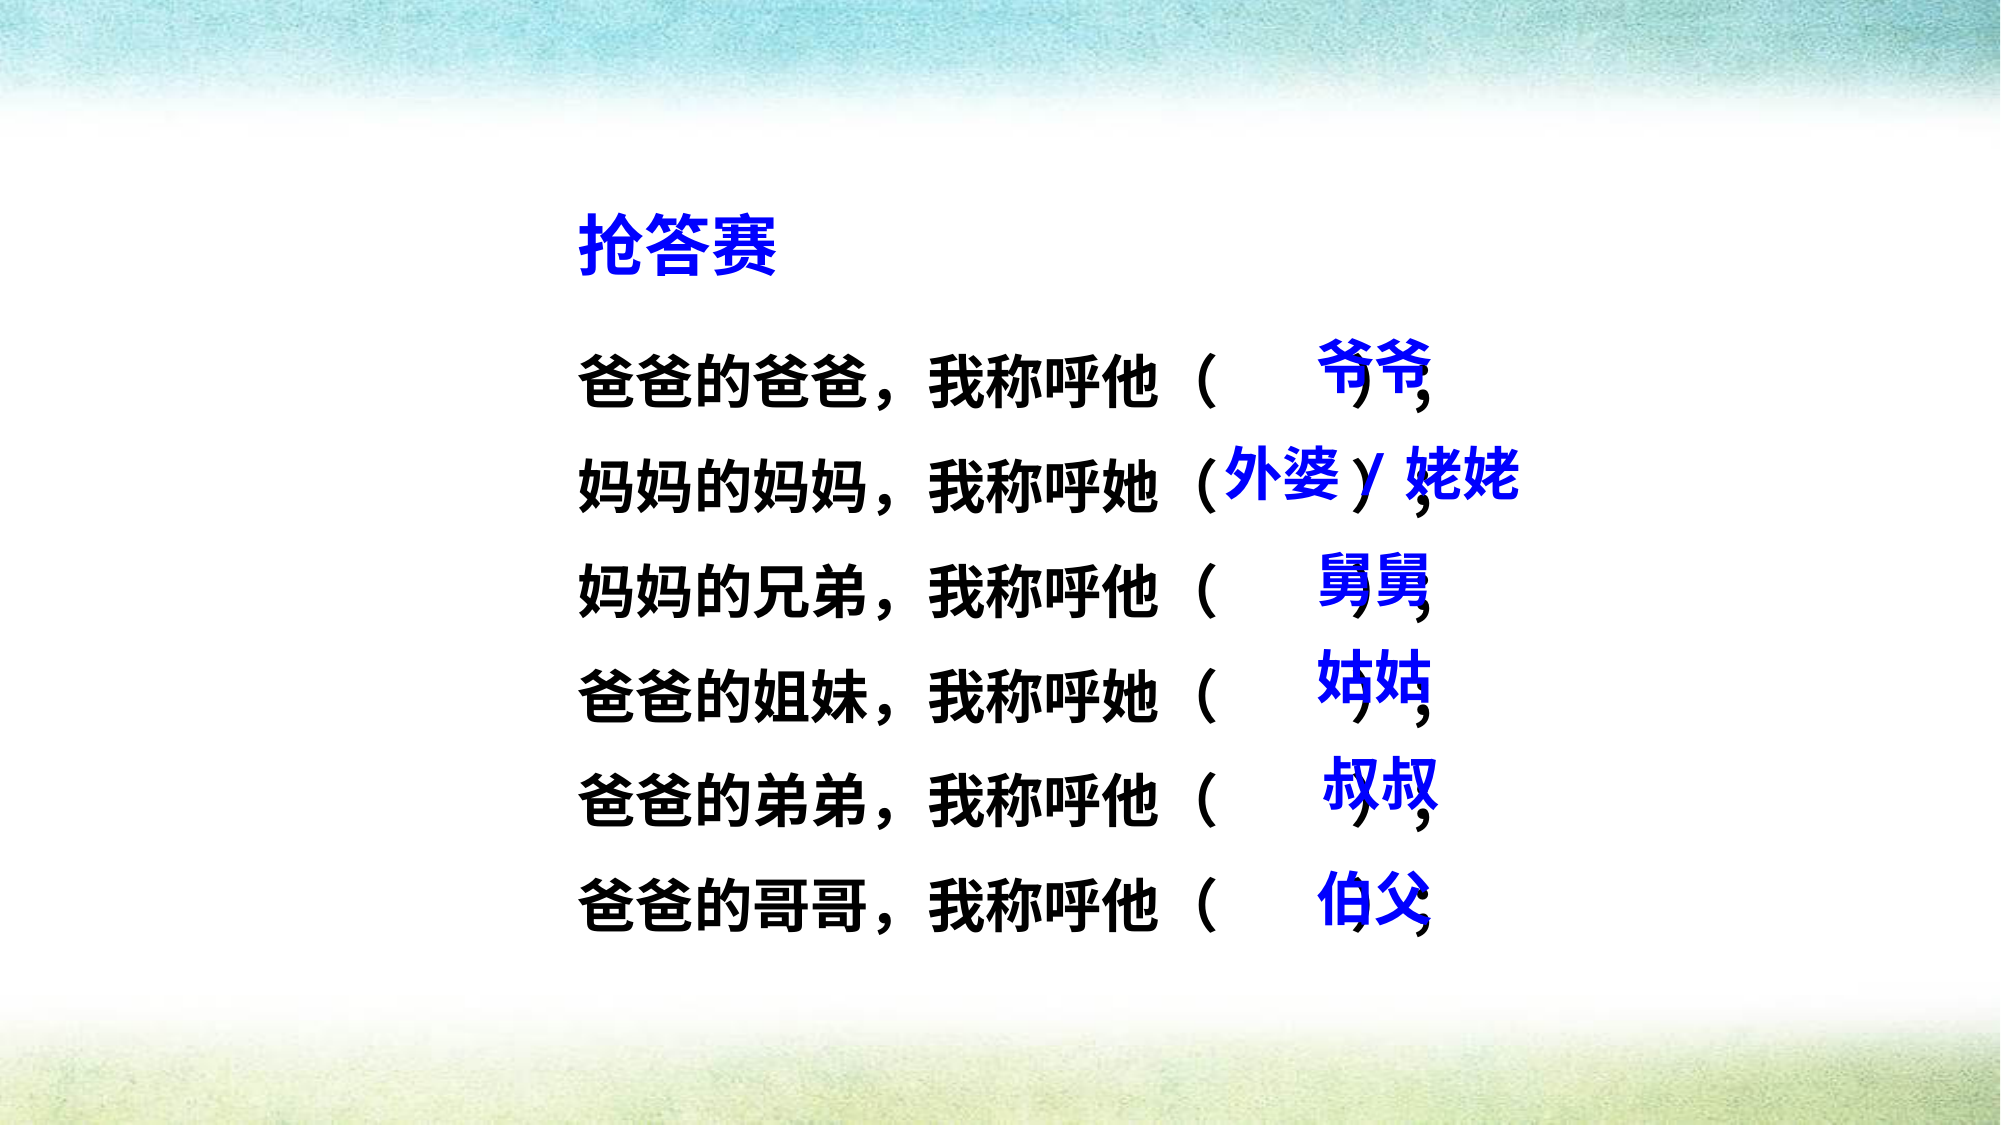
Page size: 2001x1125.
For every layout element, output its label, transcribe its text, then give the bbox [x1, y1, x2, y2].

text_box 爷爷 [1301, 323, 1448, 408]
text_box 叔叔 [1308, 739, 1455, 825]
text_box 抢答赛 [562, 196, 882, 291]
text_box 姑姑 [1301, 633, 1448, 718]
picture [0, 0, 2001, 1125]
text_box 舅舅 [1301, 535, 1448, 621]
text_box 伯父 [1301, 854, 1448, 940]
text_box 外婆/姥姥 [1210, 429, 1536, 515]
text_box 爸爸的爸爸，我称呼他（ ）； 妈妈的妈妈，我称呼她（ ）； 妈妈的兄弟，我称呼他（ ）； 爸爸的姐妹，我称呼她（ ）； 爸爸的弟弟，我称呼他（ ）； 爸爸的哥哥，我称呼他（ ）； [562, 302, 1650, 947]
